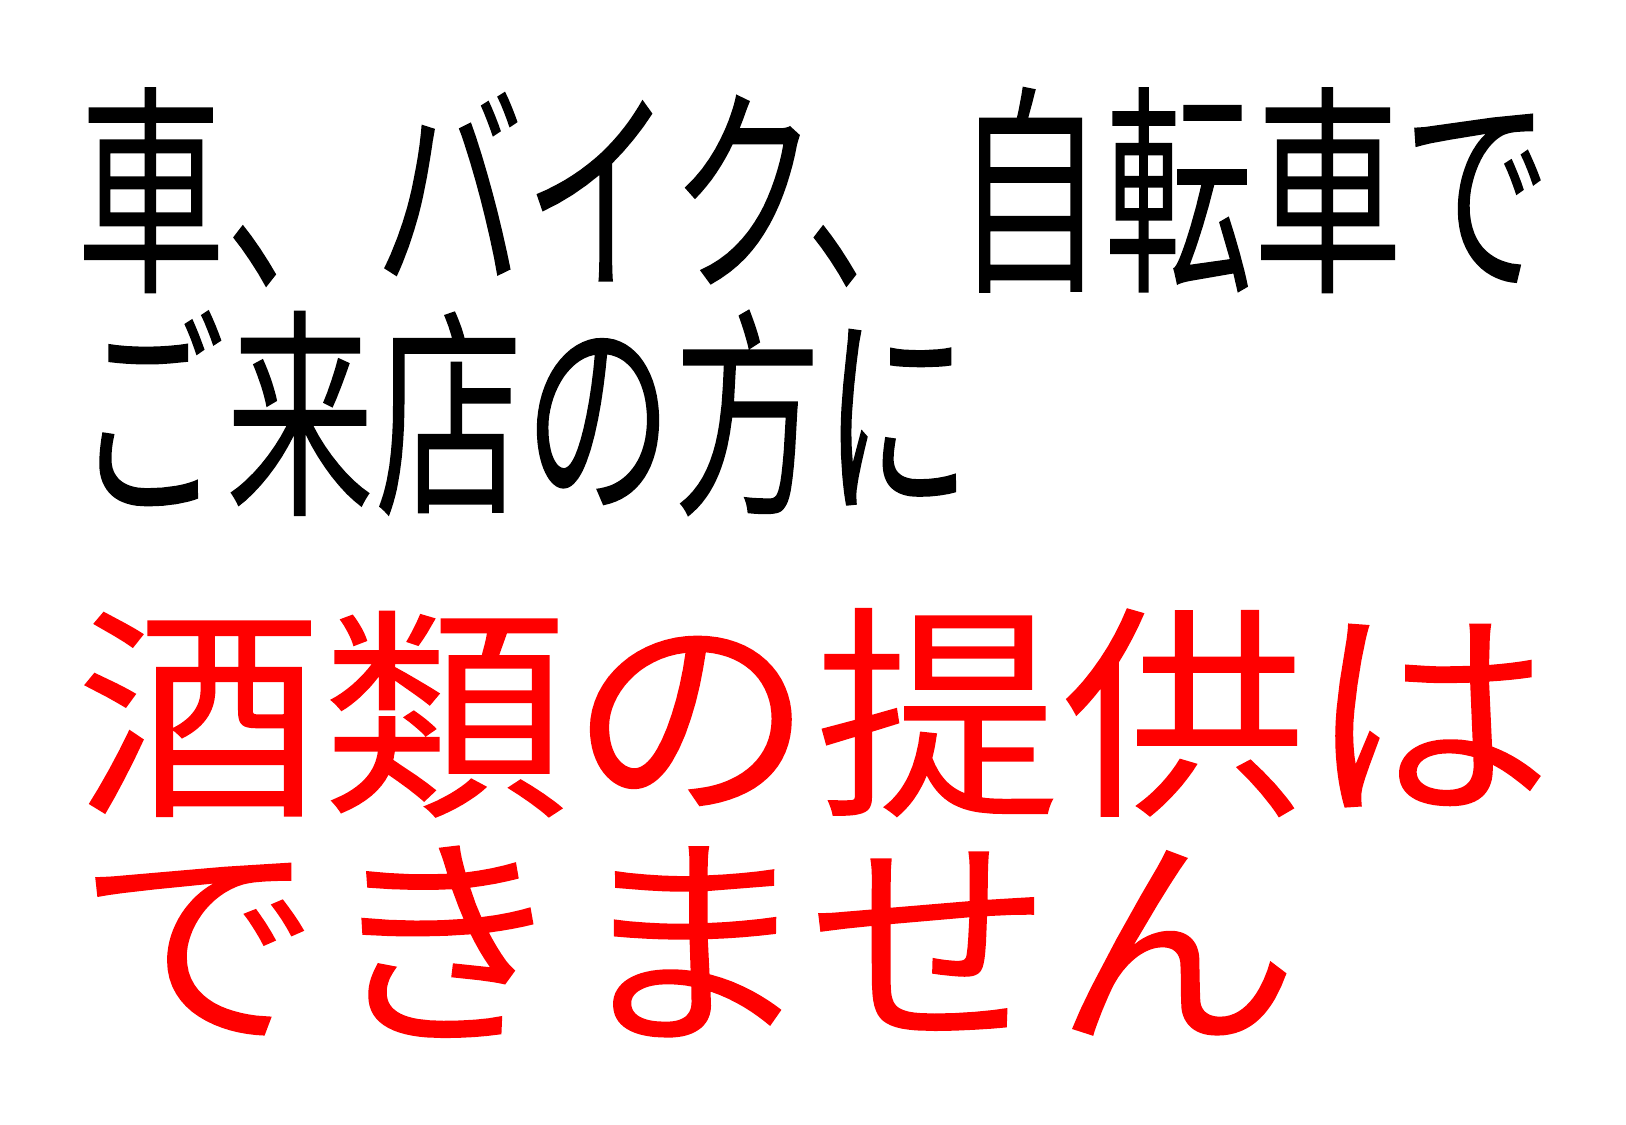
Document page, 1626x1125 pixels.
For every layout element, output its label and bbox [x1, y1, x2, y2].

text_box [83, 86, 1542, 1039]
